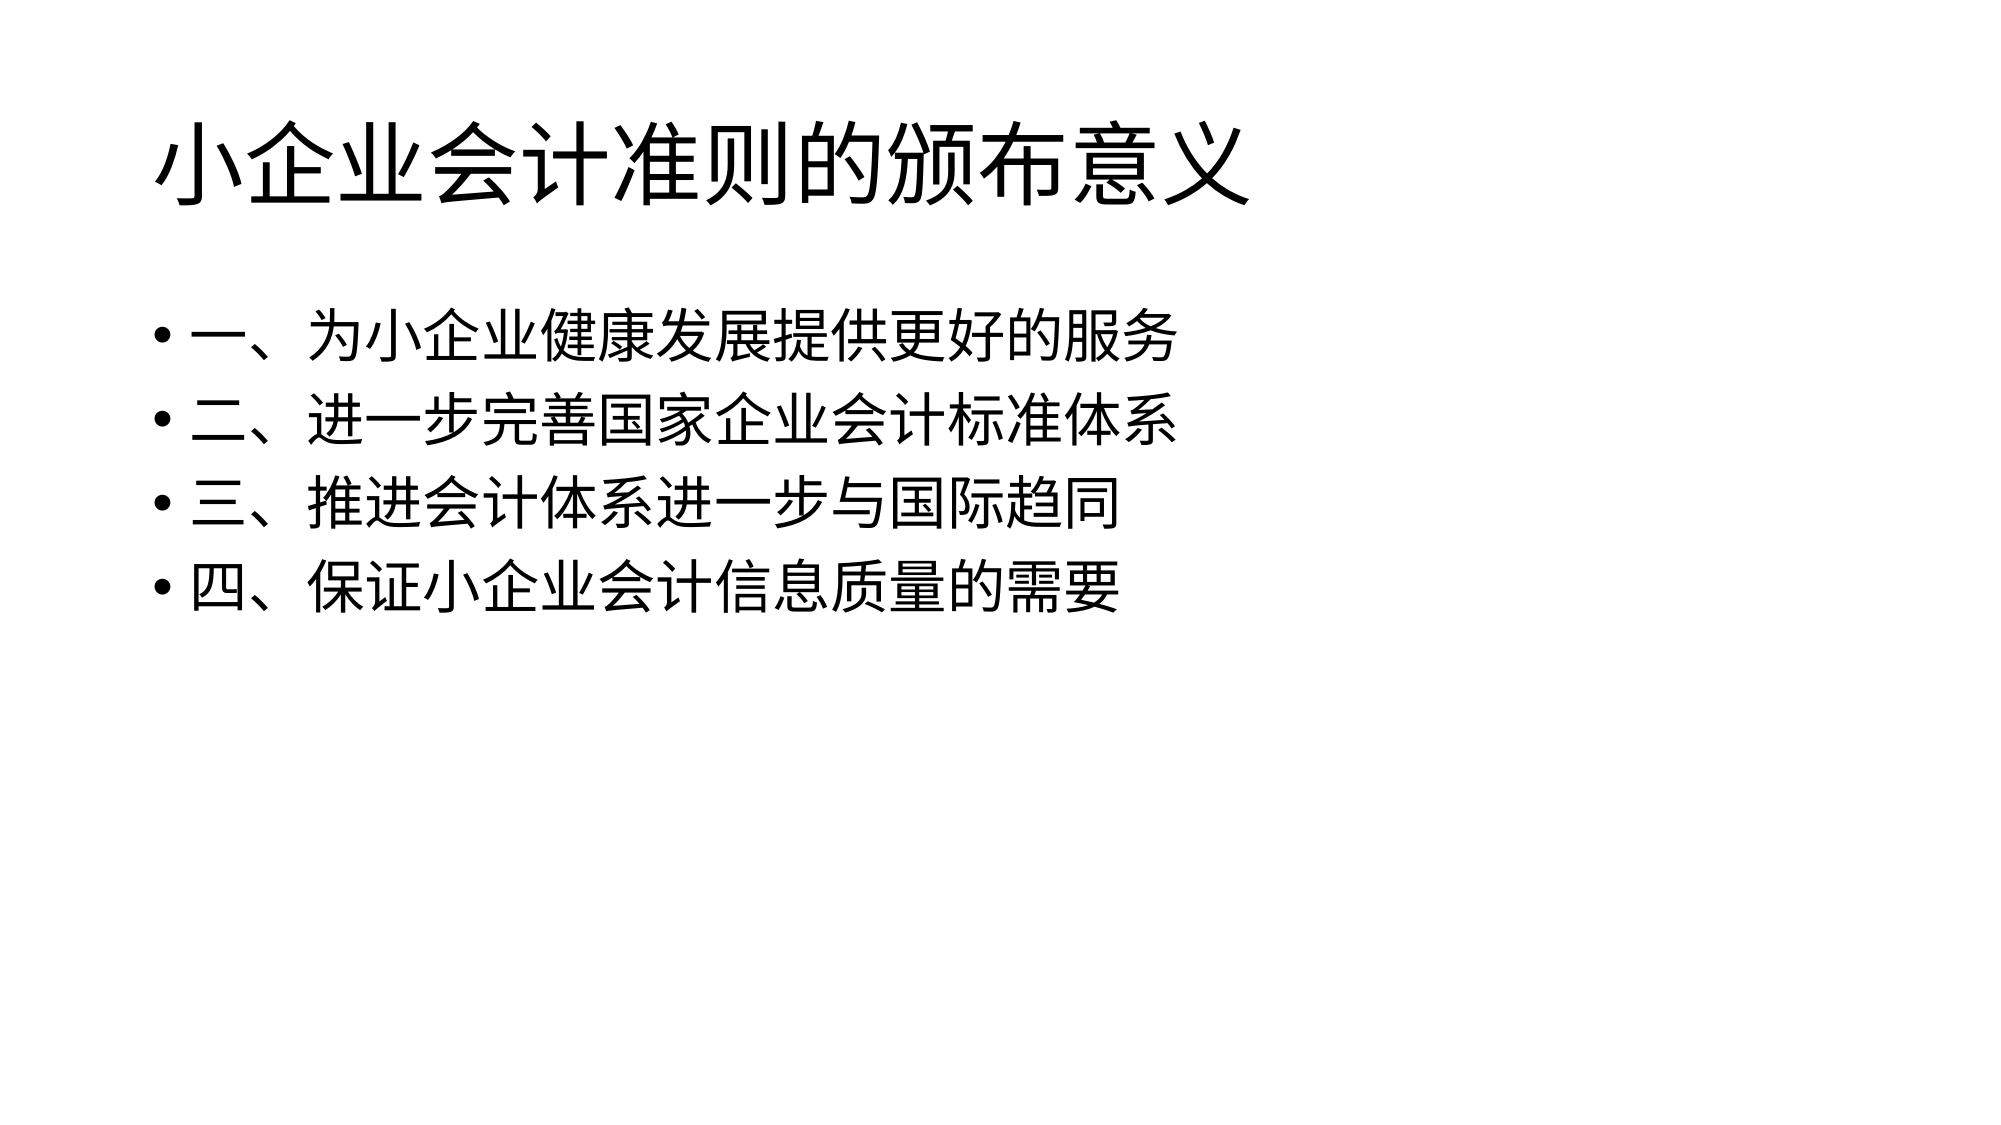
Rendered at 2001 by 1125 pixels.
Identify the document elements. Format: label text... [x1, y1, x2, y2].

title 小企业会计准则的颁布意义 [137, 59, 1863, 278]
list 一、为小企业健康发展提供更好的服务 二、进一步完善国家企业会计标准体系 三、推进会计体系进一步与国际趋同 四、保证小企业会计信息质量的需要 [137, 299, 1863, 1014]
